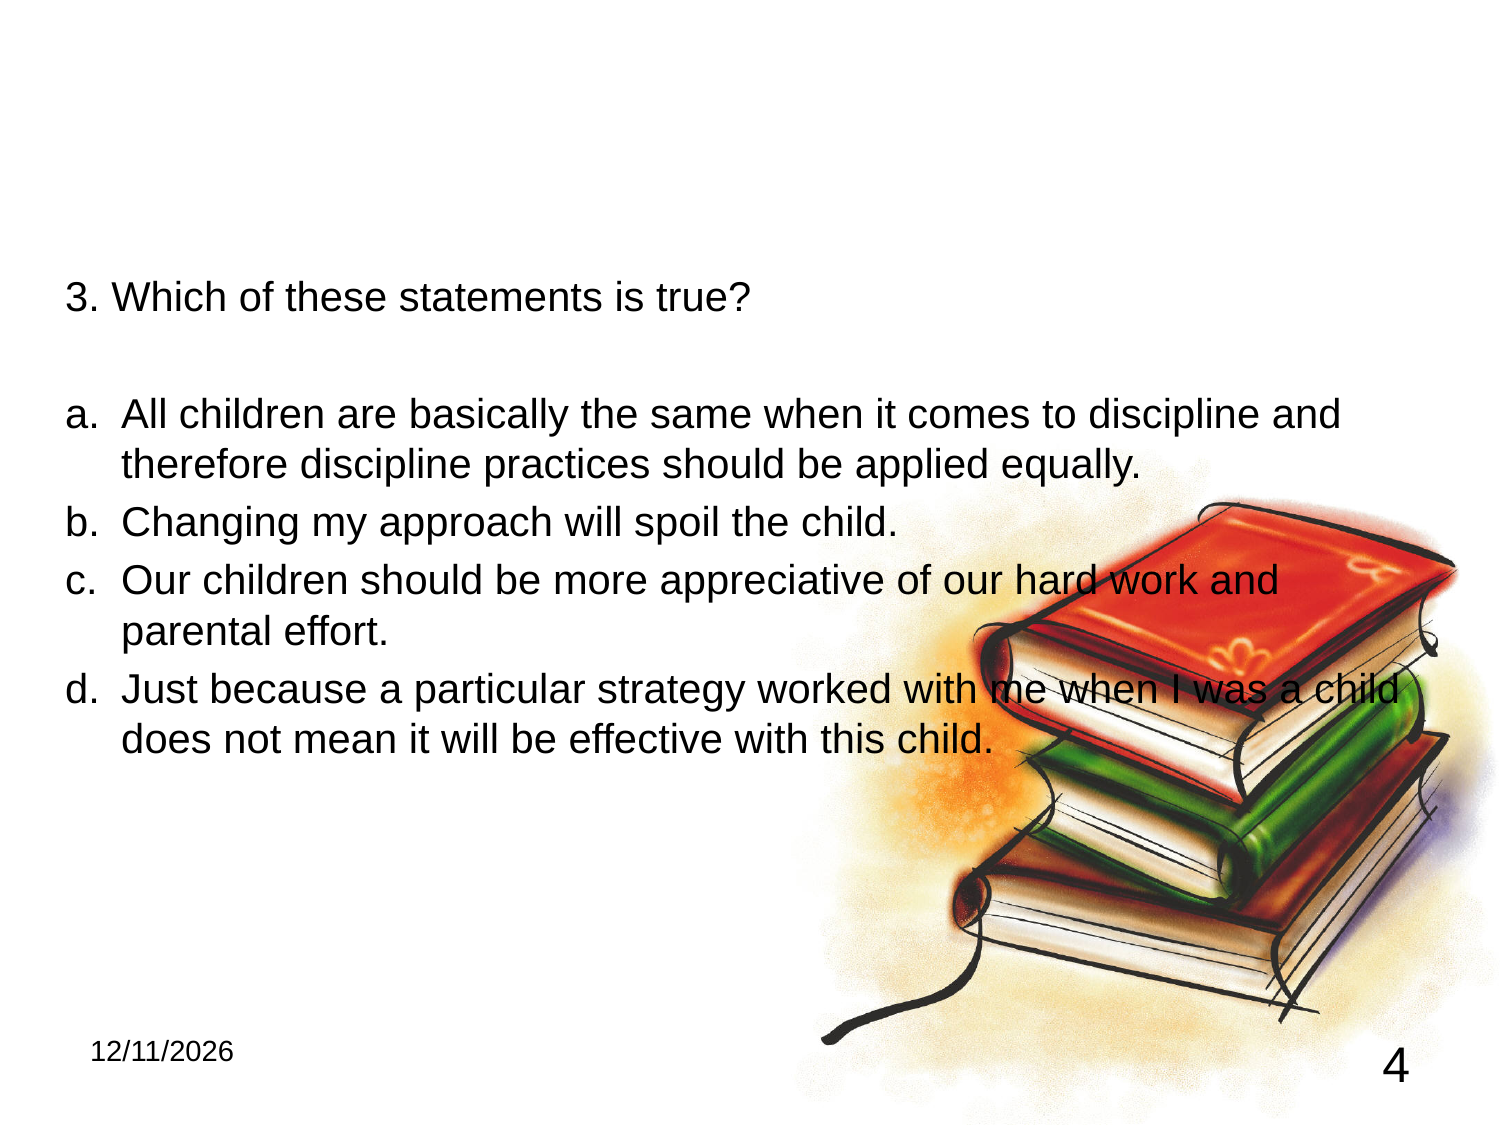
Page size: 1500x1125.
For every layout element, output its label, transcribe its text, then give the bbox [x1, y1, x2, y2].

list 3. Which of these statements is true? a. All children are basically the same when it comes to discipline and therefore discipline practices should be applied equally. b. Changing my approach will spoil the child. c. Our children should be more appreciative of our hard work and parental effort. d. Just because a particular strategy worked with me when I was a child does not mean it will be effective with this child. [49, 262, 1438, 1006]
picture [774, 399, 1500, 1125]
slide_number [74, 1024, 426, 1103]
slide_number 4 [1074, 1024, 1426, 1103]
